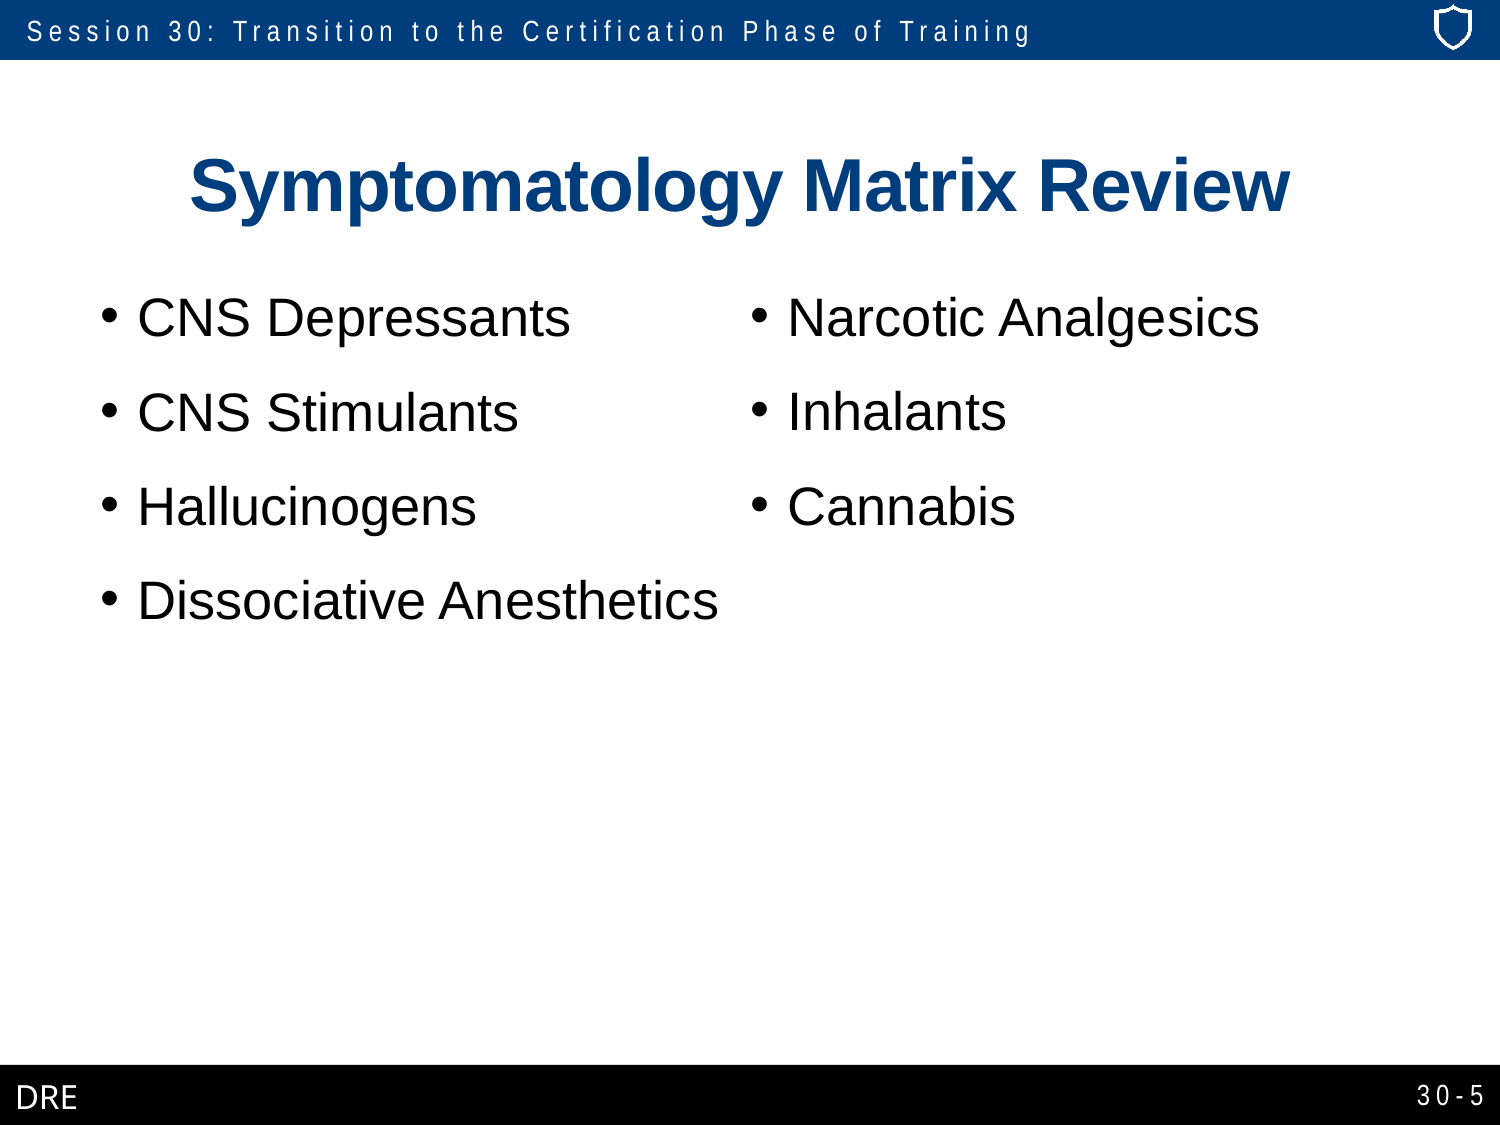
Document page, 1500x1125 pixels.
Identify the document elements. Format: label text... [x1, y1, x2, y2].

title Symptomatology Matrix Review [112, 87, 1388, 275]
list CNS Depressants CNS Stimulants Hallucinogens Dissociative Anesthetics [99, 275, 725, 712]
picture [1434, 4, 1472, 50]
slide_number 30-5 [1218, 1063, 1499, 1124]
list Narcotic Analgesics Inhalants Cannabis [750, 275, 1375, 712]
